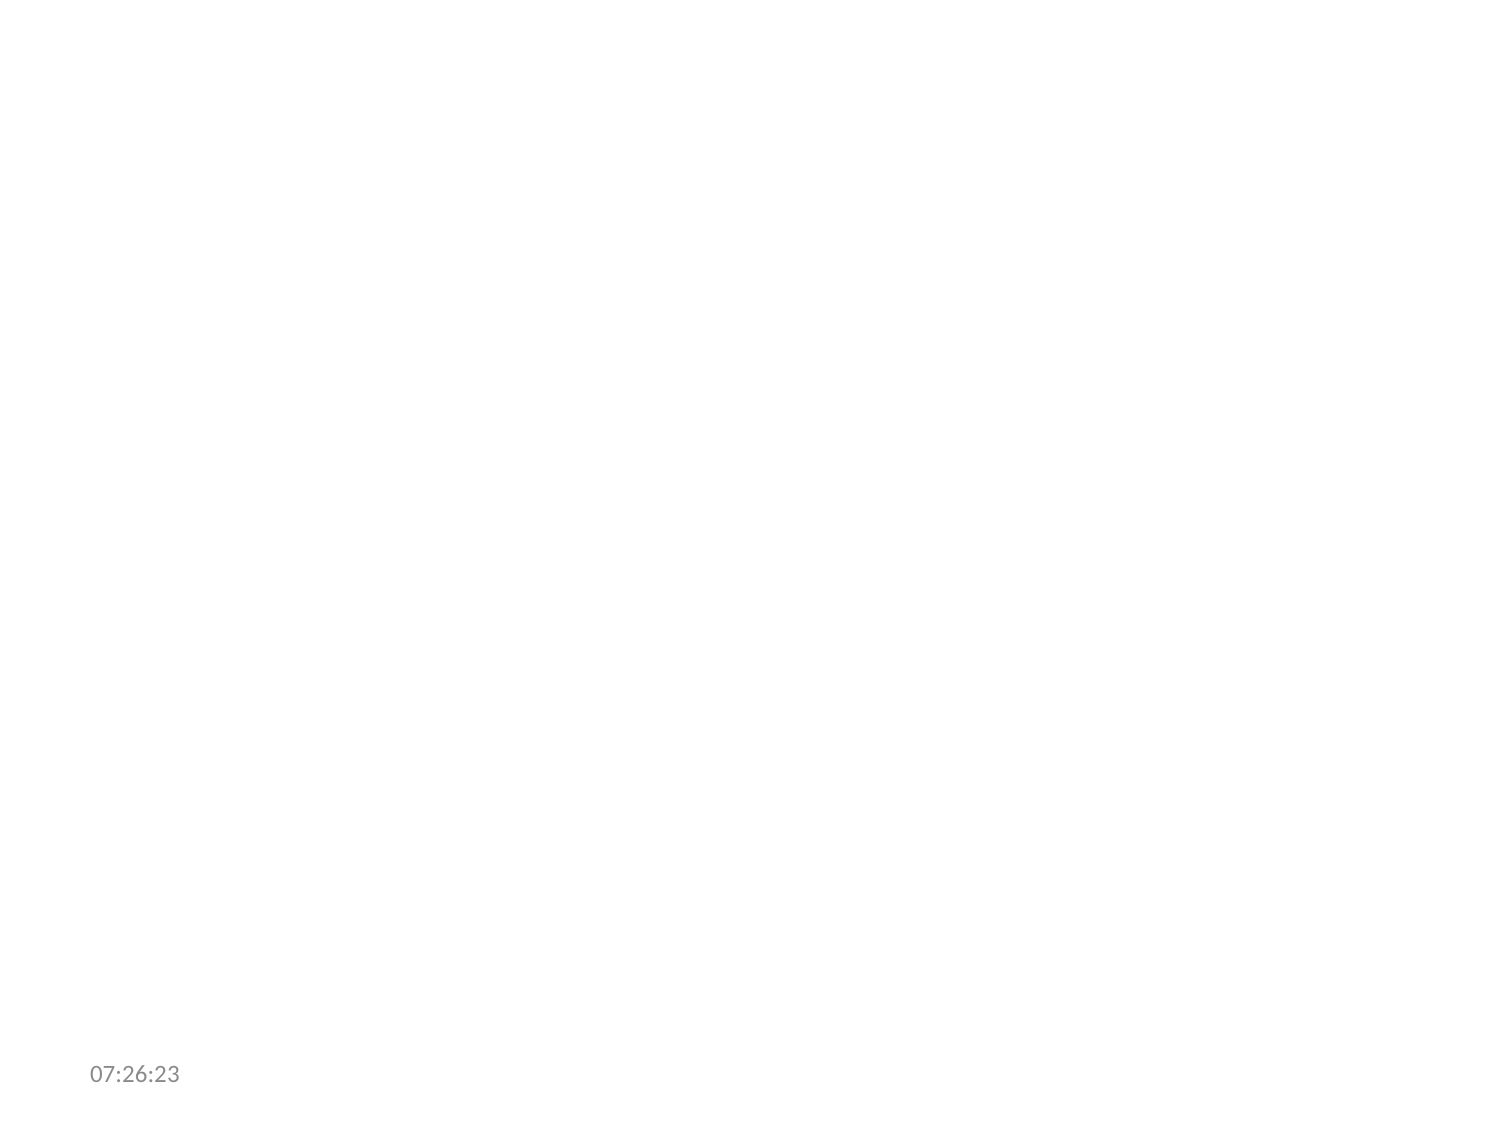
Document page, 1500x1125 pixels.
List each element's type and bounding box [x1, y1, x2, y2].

slide_number [75, 1042, 425, 1103]
